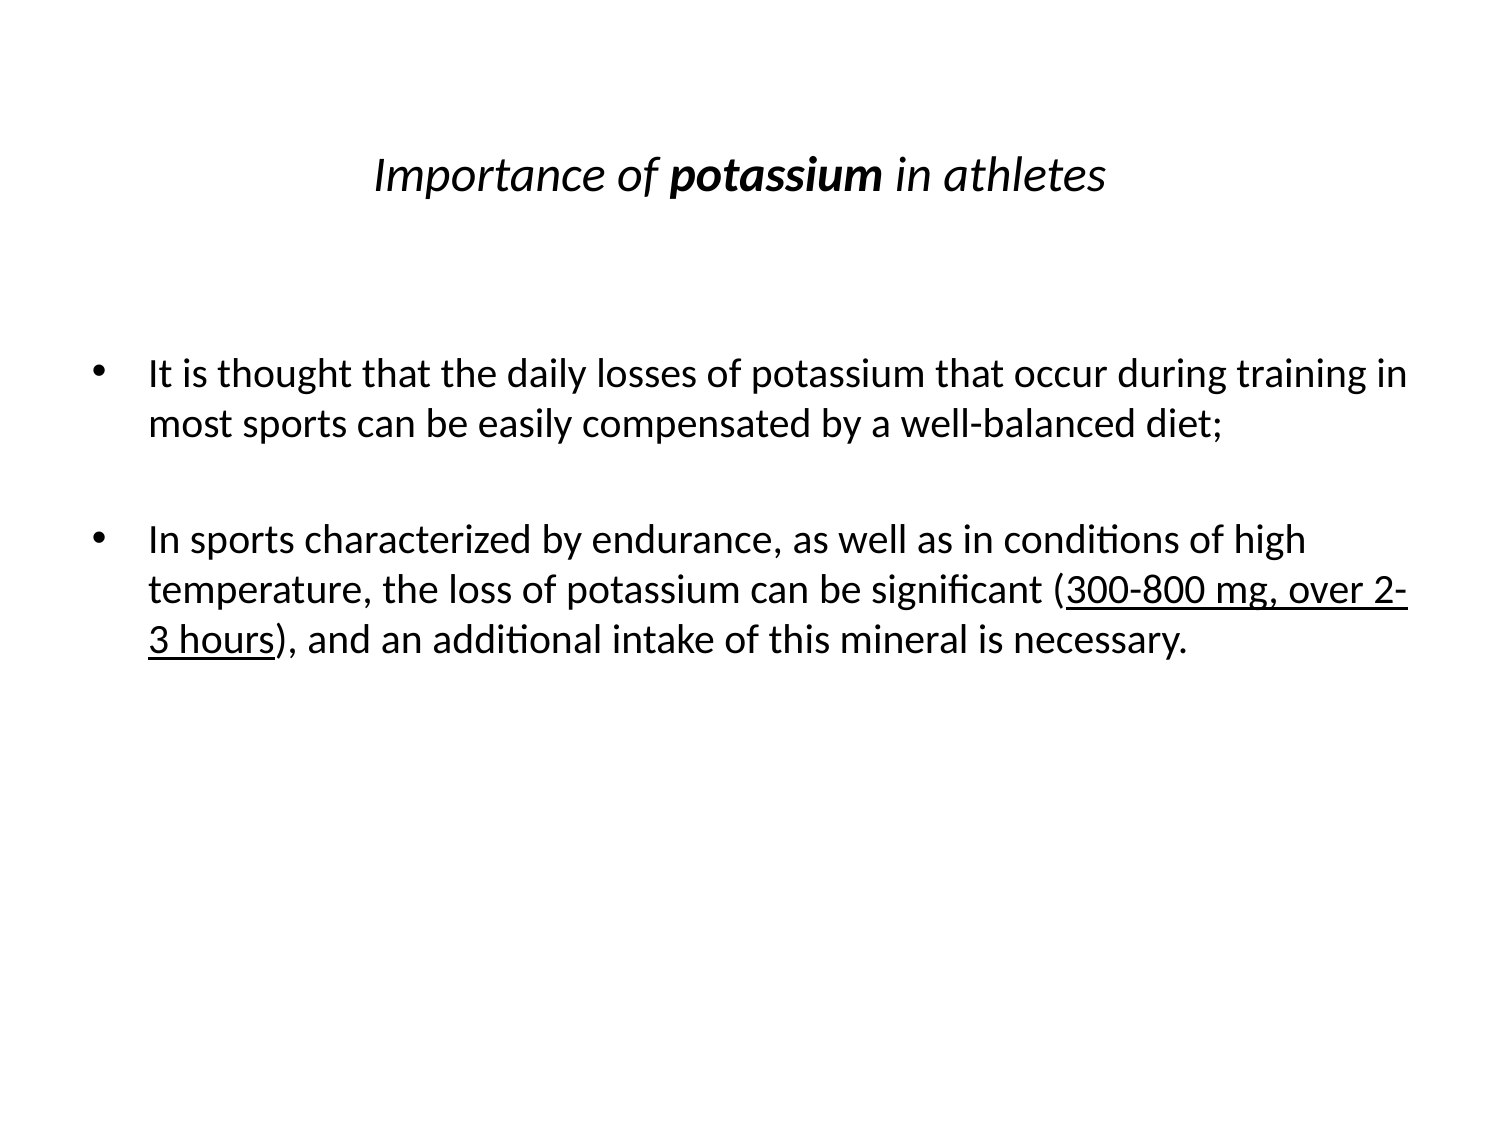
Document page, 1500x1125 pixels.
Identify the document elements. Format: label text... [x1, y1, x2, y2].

title Importance of potassium in athletes [64, 78, 1415, 266]
list It is thought that the daily losses of potassium that occur during training in most sports can be easily compensated by a well-balanced diet; In sports characterized by endurance, as well as in conditions of high temperature, the loss of potassium can be significant (300-800 mg, over 2-3 hours), and an additional intake of this mineral is necessary. [76, 338, 1427, 1034]
